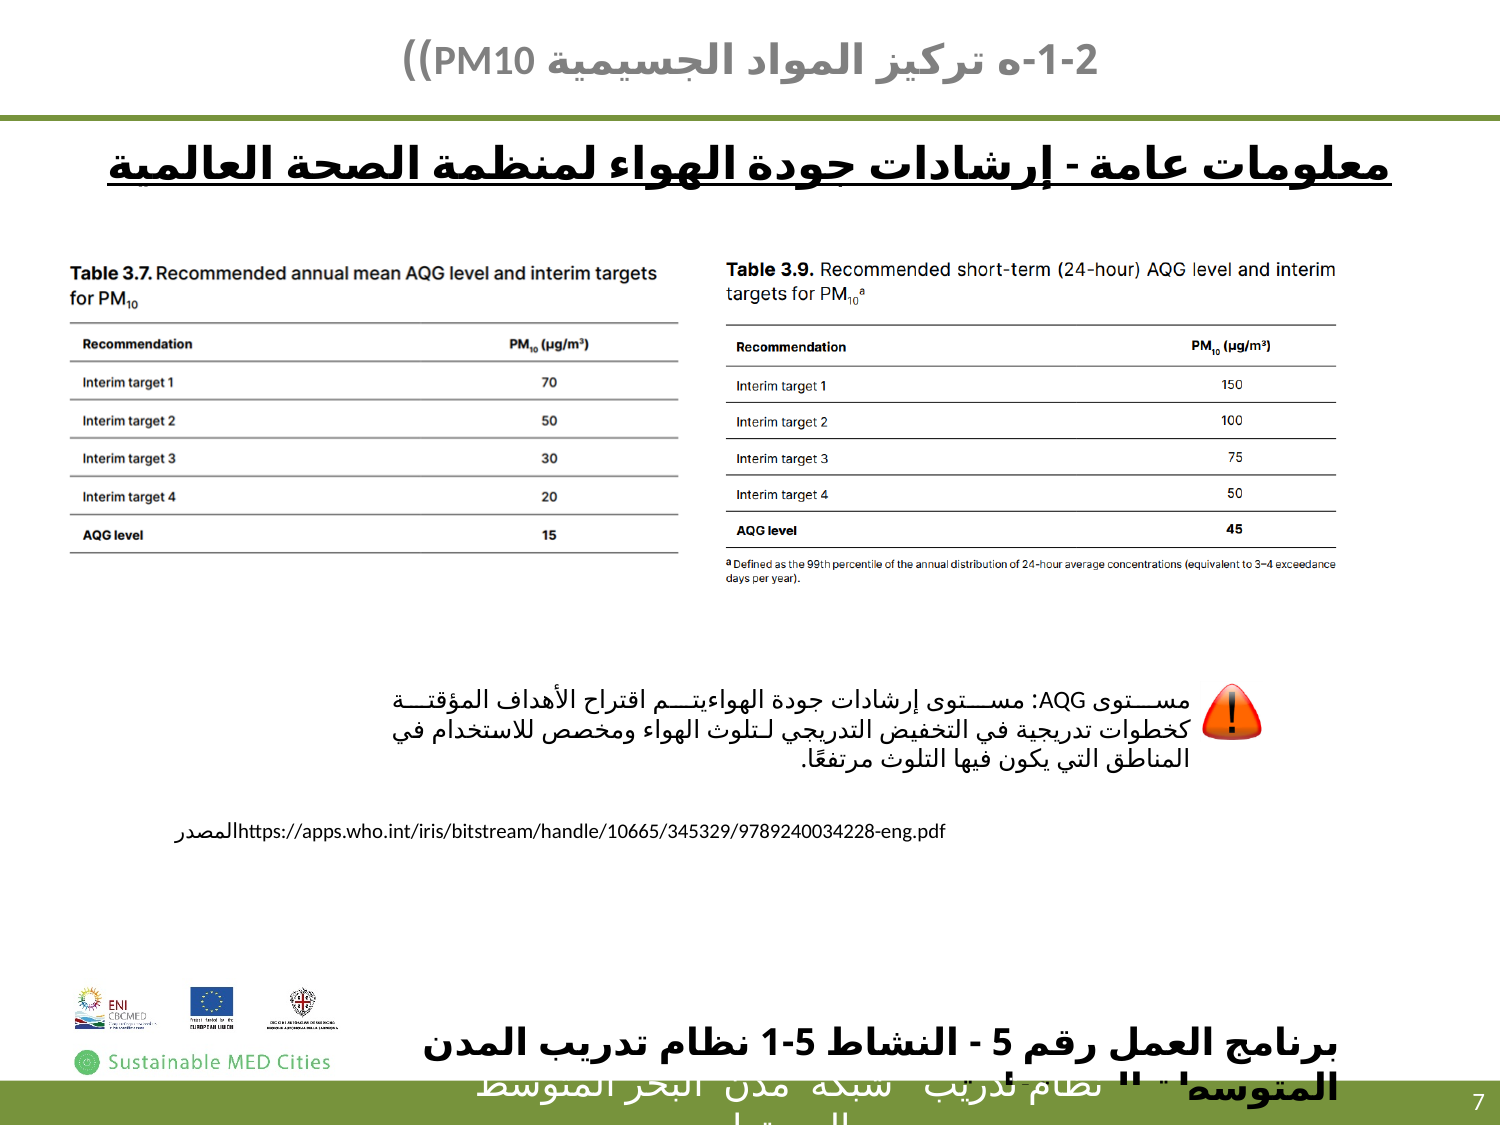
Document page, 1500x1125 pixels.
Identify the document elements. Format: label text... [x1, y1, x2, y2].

title 1-2-ه تركيز المواد الجسيمية PM10)) [0, 0, 1500, 117]
picture [706, 252, 1351, 594]
text_box مستوى AQG: مستوى إرشادات جودة الهواءيتم اقتراح الأهداف المؤقتة كخطوات تدريجية في التخفيض التدريجي لـتلوث الهواء ومخصص للاستخدام في المناطق التي يكون فيها التلوث مرتفعًا. [376, 675, 1206, 781]
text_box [330, 990, 1493, 1123]
picture [62, 978, 356, 1080]
text_box المصدرhttps://apps.who.int/iris/bitstream/handle/10665/345329/9789240034228-eng.pdf [160, 810, 1500, 851]
text_box معلومات عامة - إرشادات جودة الهواء لمنظمة الصحة العالمية [74, 127, 1425, 210]
picture [59, 252, 695, 563]
picture [1200, 681, 1263, 743]
slide_number 7 [1496, 1076, 1500, 1125]
